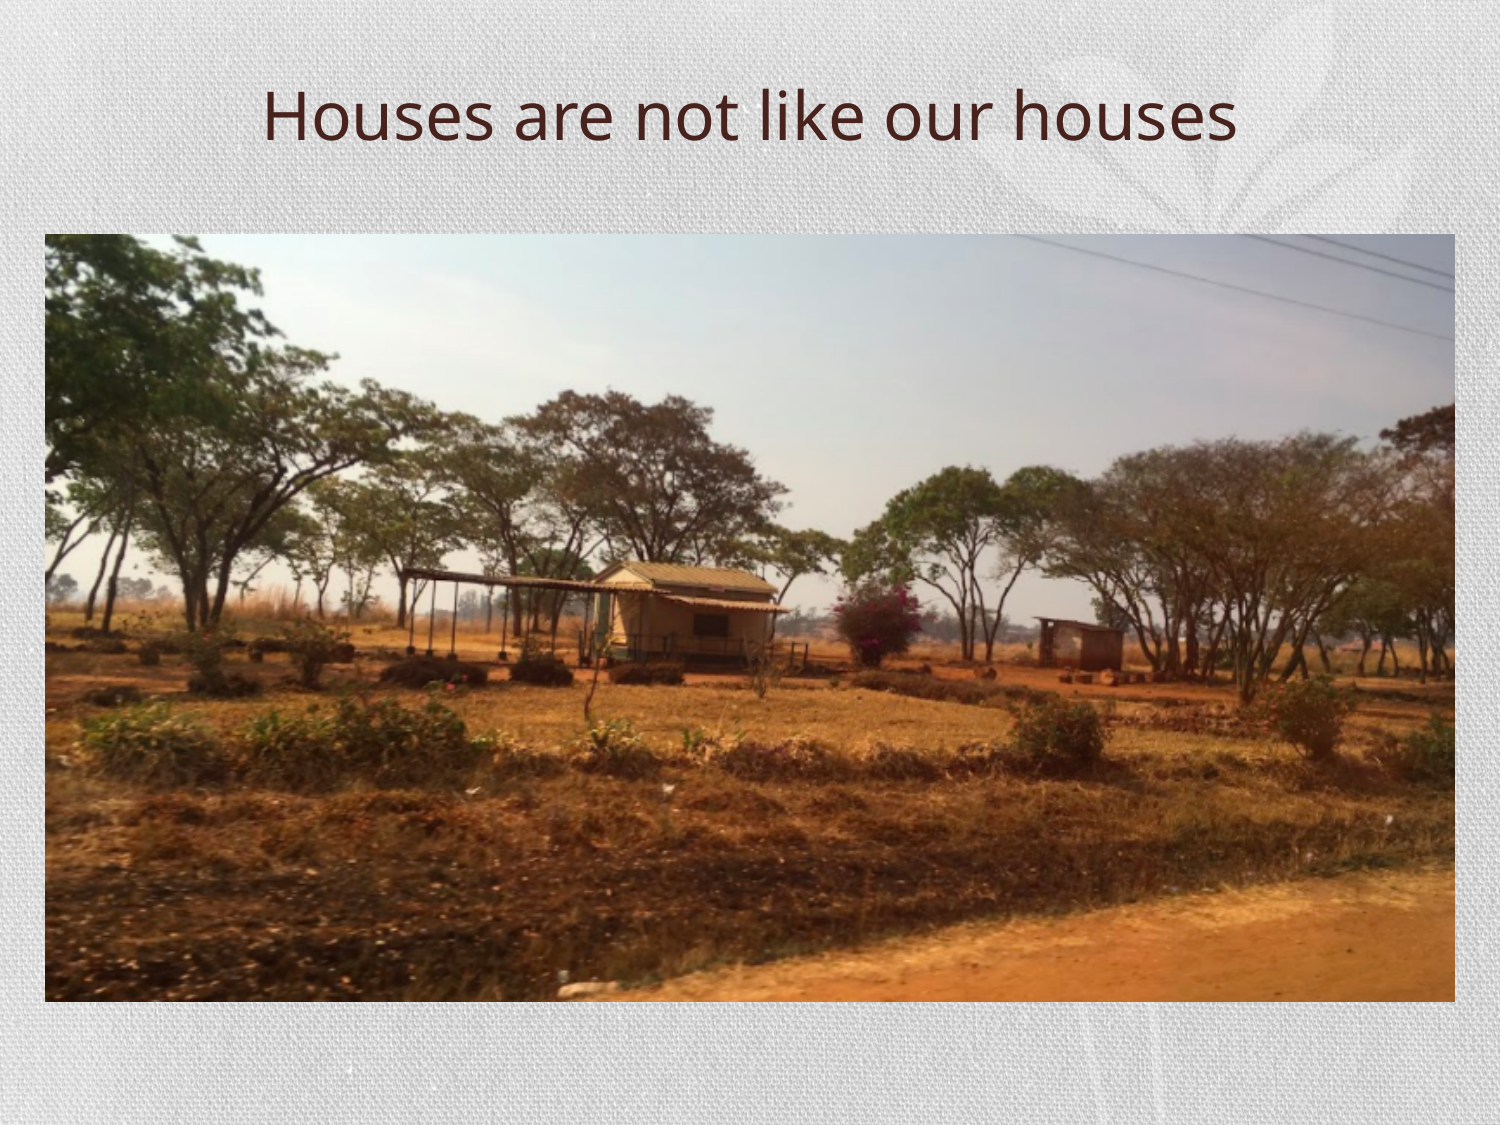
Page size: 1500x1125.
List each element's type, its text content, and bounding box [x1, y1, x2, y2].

title Houses are not like our houses [45, 65, 1455, 234]
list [44, 234, 1456, 1002]
